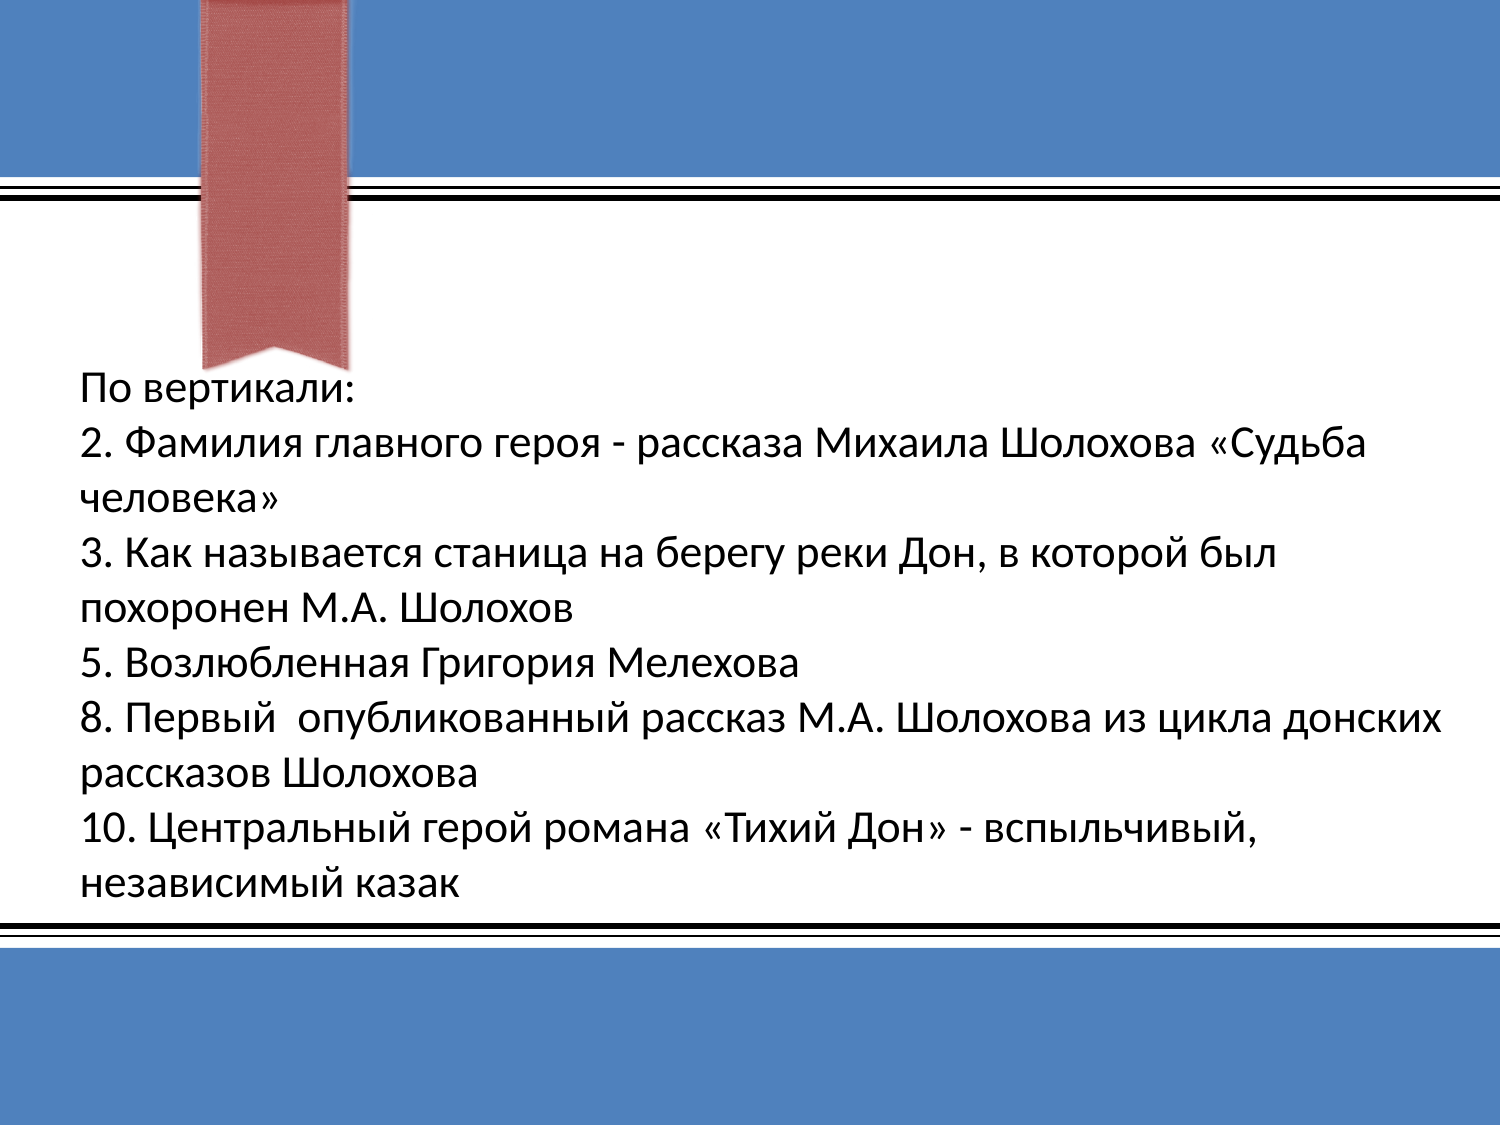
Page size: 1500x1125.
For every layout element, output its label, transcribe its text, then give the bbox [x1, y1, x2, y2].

text_box По вертикали: 2. Фамилия главного героя - рассказа Михаила Шолохова «Судьба человека» 3. Как называется станица на берегу реки Дон, в которой был похоронен М.А. Шолохов 5. Возлюбленная Григория Мелехова 8. Первый опубликованный рассказ М.А. Шолохова из цикла донских рассказов Шолохова 10. Центральный герой романа «Тихий Дон» - вспыльчивый, независимый казак [64, 259, 1471, 914]
